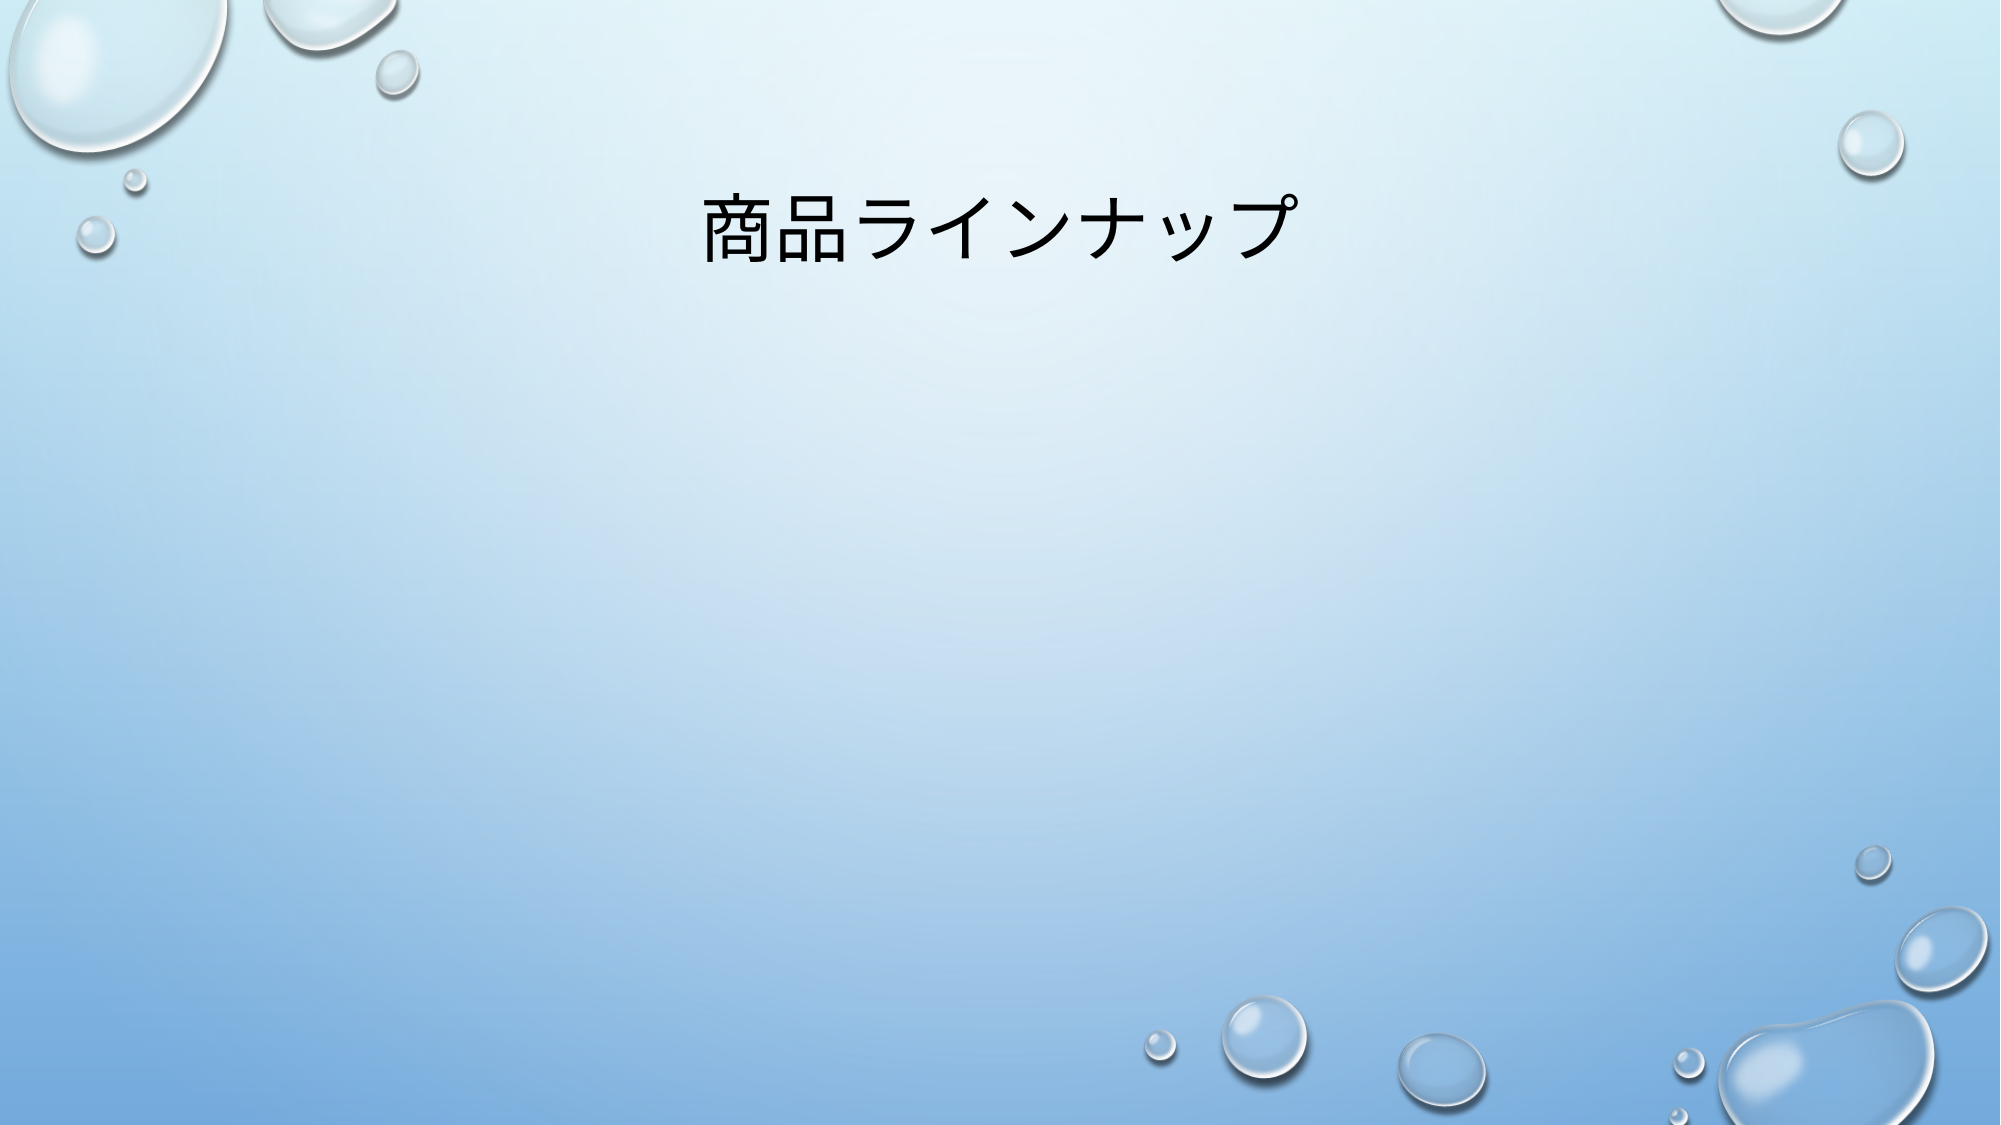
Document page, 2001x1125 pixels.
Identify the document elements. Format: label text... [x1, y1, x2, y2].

picture [0, 0, 2000, 1125]
title 商品ラインナップ [149, 101, 1851, 364]
